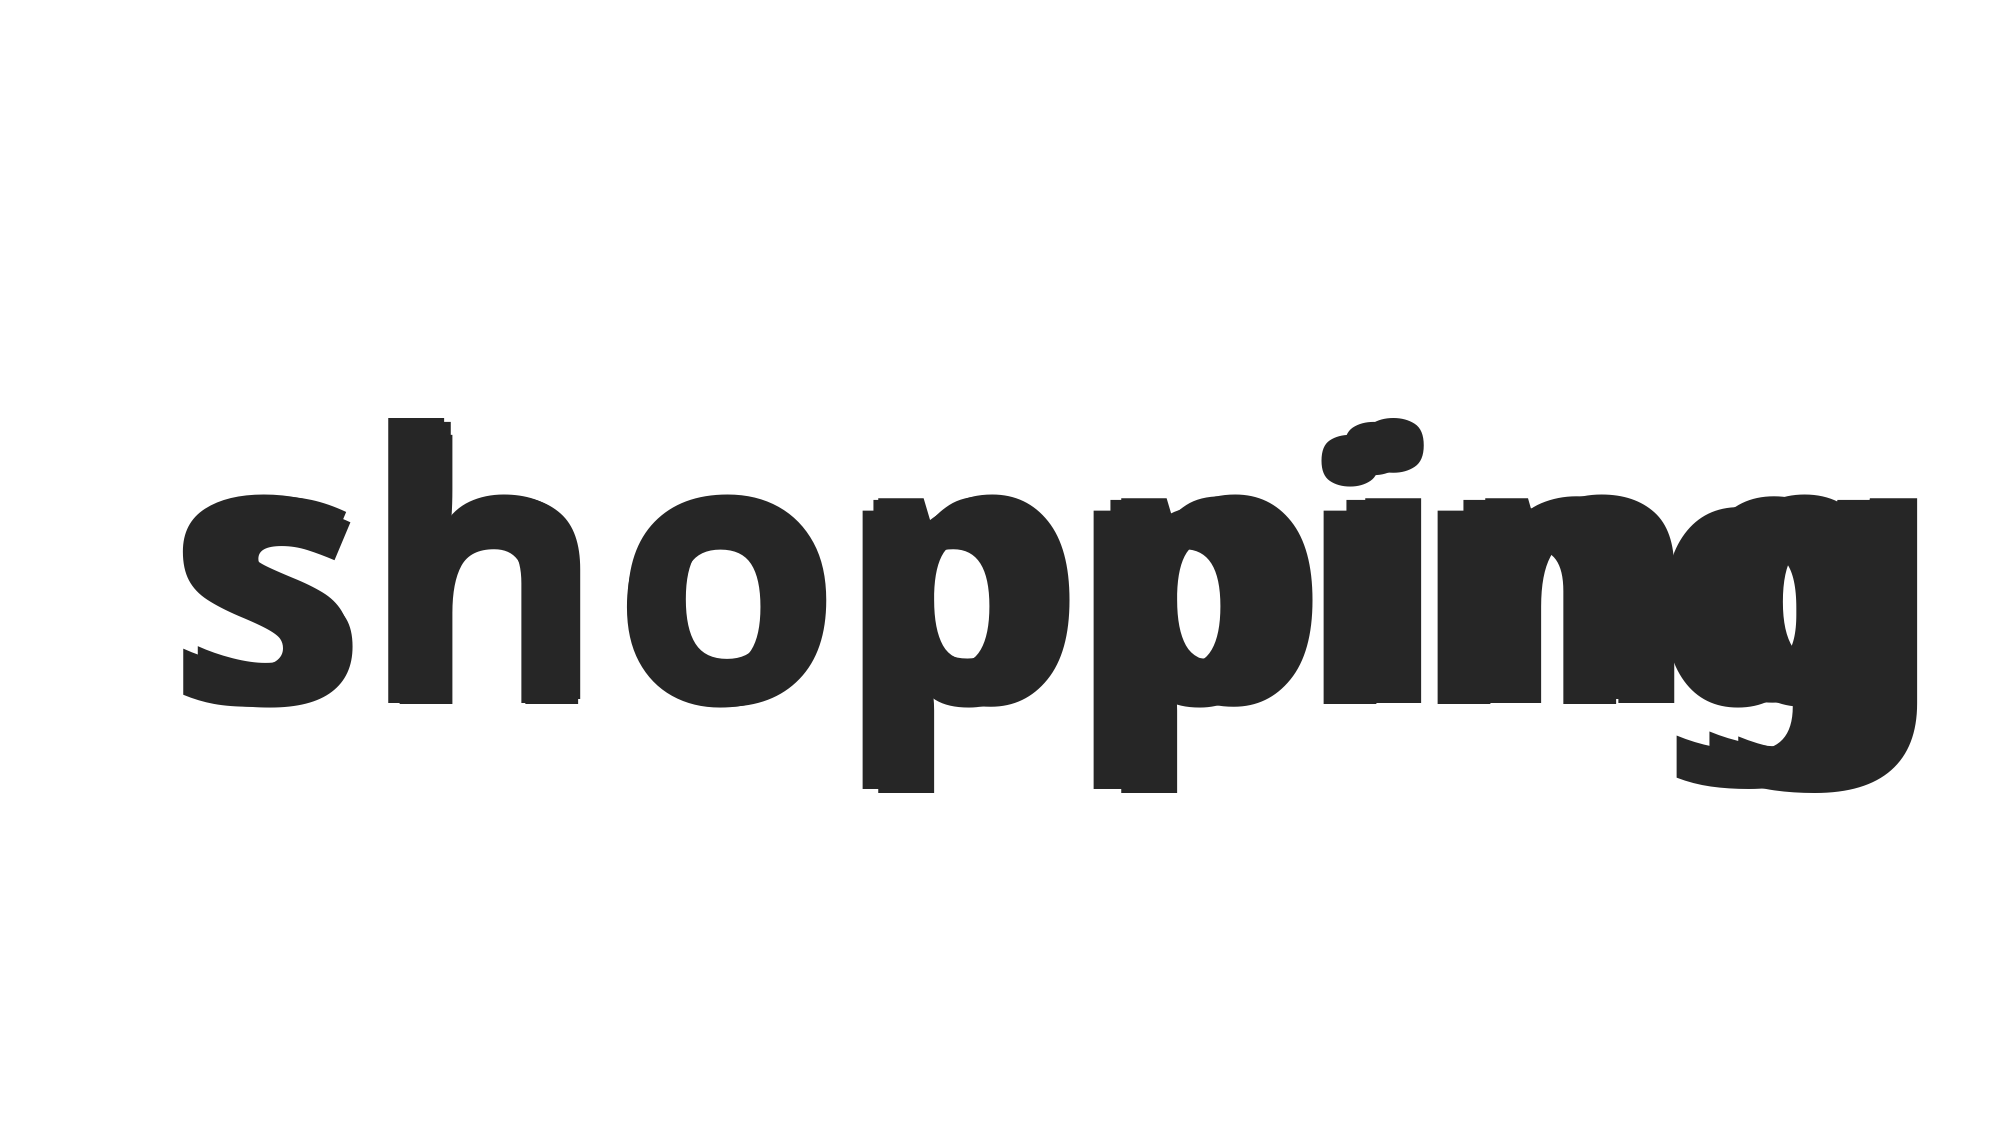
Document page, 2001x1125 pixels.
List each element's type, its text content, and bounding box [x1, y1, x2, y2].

title shopping [175, 612, 2000, 621]
text_box [1629, 671, 1760, 787]
text_box shopping [151, 495, 2000, 612]
text_box [947, 671, 1629, 787]
